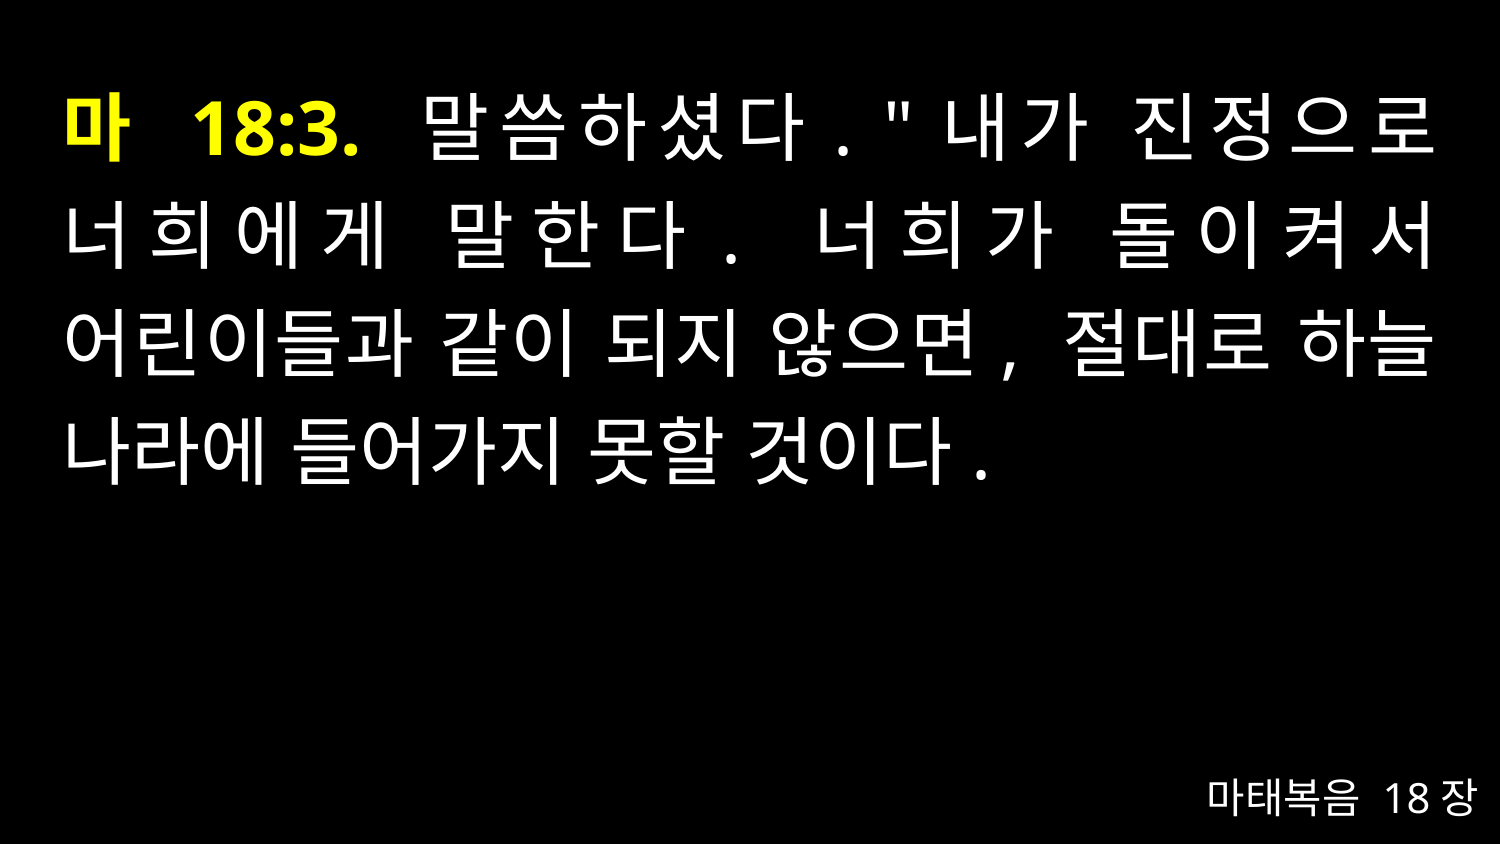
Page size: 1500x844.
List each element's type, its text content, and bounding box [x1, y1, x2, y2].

subtitle 마태복음 18장 [916, 770, 1500, 844]
title 마 18:3. 말씀하셨다. "내가 진정으로 너희에게 말한다. 너희가 돌이켜서 어린이들과 같이 되지 않으면, 절대로 하늘 나라에 들어가지 못할 것이다. [0, 0, 1500, 844]
